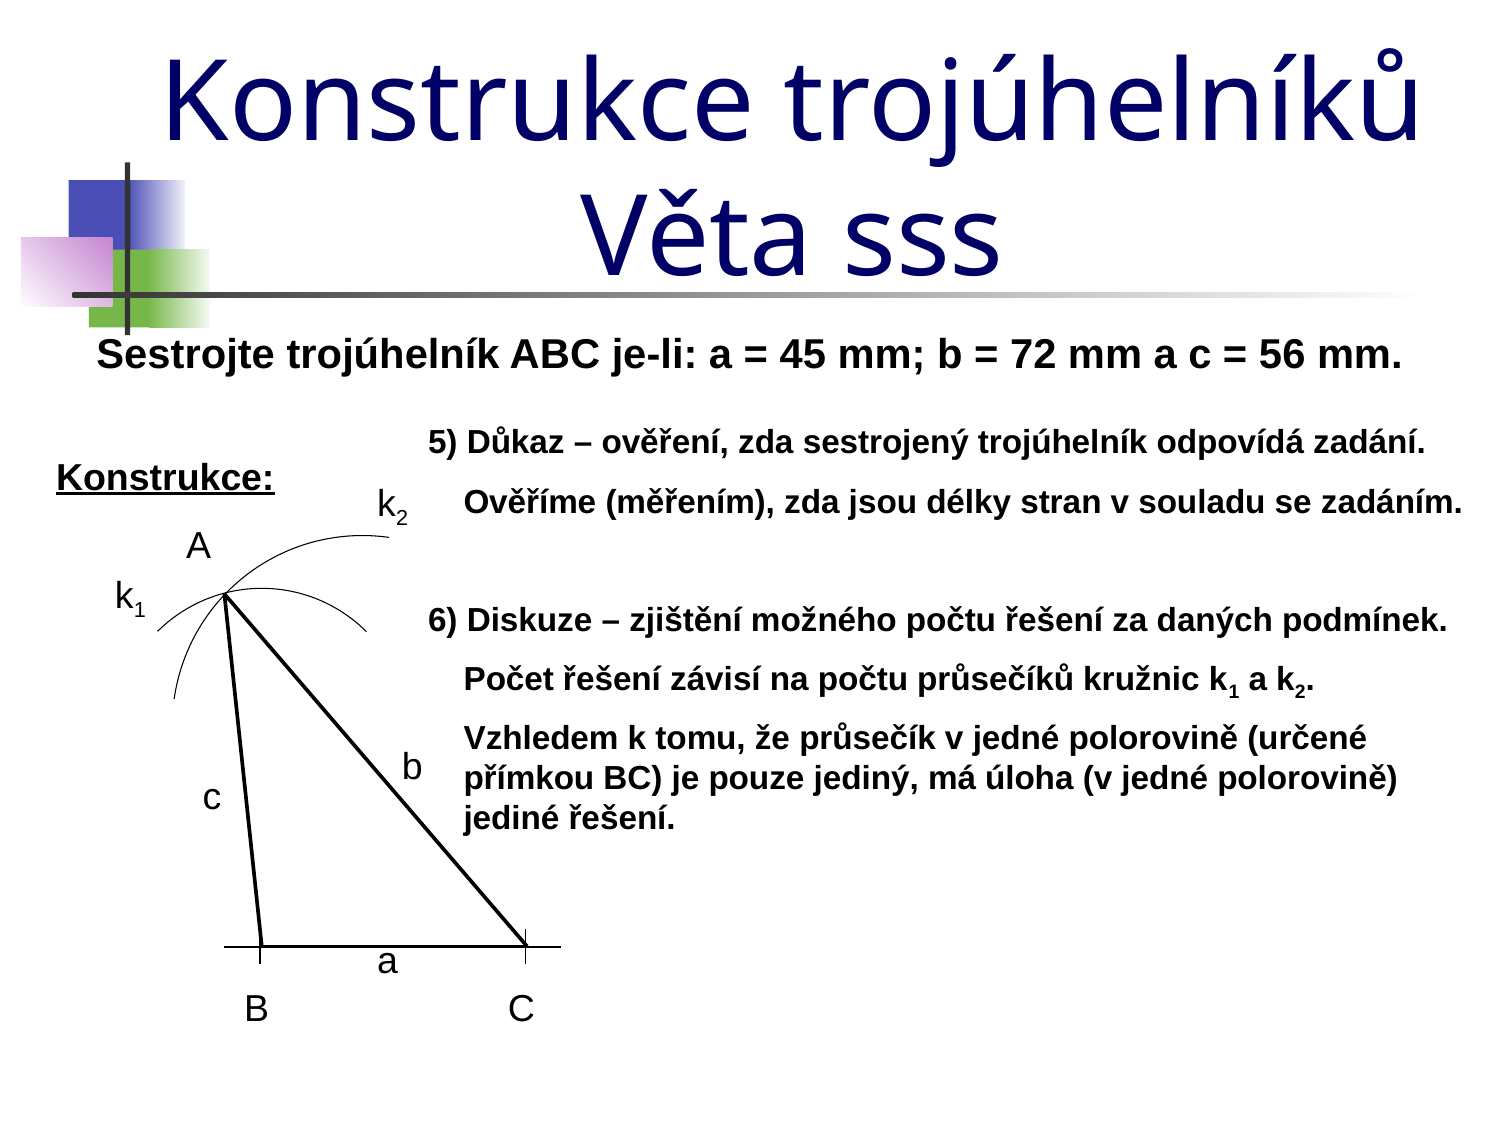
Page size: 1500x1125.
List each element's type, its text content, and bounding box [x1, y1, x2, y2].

text_box Vzhledem k tomu, že průsečík v jedné polorovině (určené přímkou BC) je pouze jediný, má úloha (v jedné polorovině) jediné řešení. [532, 708, 1498, 844]
text_box a [362, 957, 434, 989]
text_box B [229, 977, 298, 1037]
text_box C [493, 977, 561, 1037]
text_box c [187, 764, 218, 825]
text_box [174, 601, 218, 706]
text_box Konstrukce trojúhelníků Věta sss [115, 42, 1471, 283]
text_box Počet řešení závisí na počtu průsečíků kružnic k1 a k2. [532, 649, 1498, 708]
text_box [228, 535, 389, 592]
text_box Sestrojte trojúhelník ABC je-li: a = 45 mm; b = 72 mm a c = 56 mm. [0, 319, 1500, 384]
text_box Ověříme (měřením), zda jsou délky stran v souladu se zadáním. [448, 472, 1498, 528]
text_box k2 [362, 471, 434, 538]
text_box k1 [100, 563, 172, 630]
text_box 6) Diskuze – zjištění možného počtu řešení za daných podmínek. [413, 590, 1498, 646]
text_box Konstrukce: [41, 445, 398, 506]
text_box 5) Důkaz – ověření, zda sestrojený trojúhelník odpovídá zadání. [413, 413, 1463, 468]
text_box [157, 593, 222, 658]
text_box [224, 593, 528, 947]
text_box A [171, 513, 239, 574]
